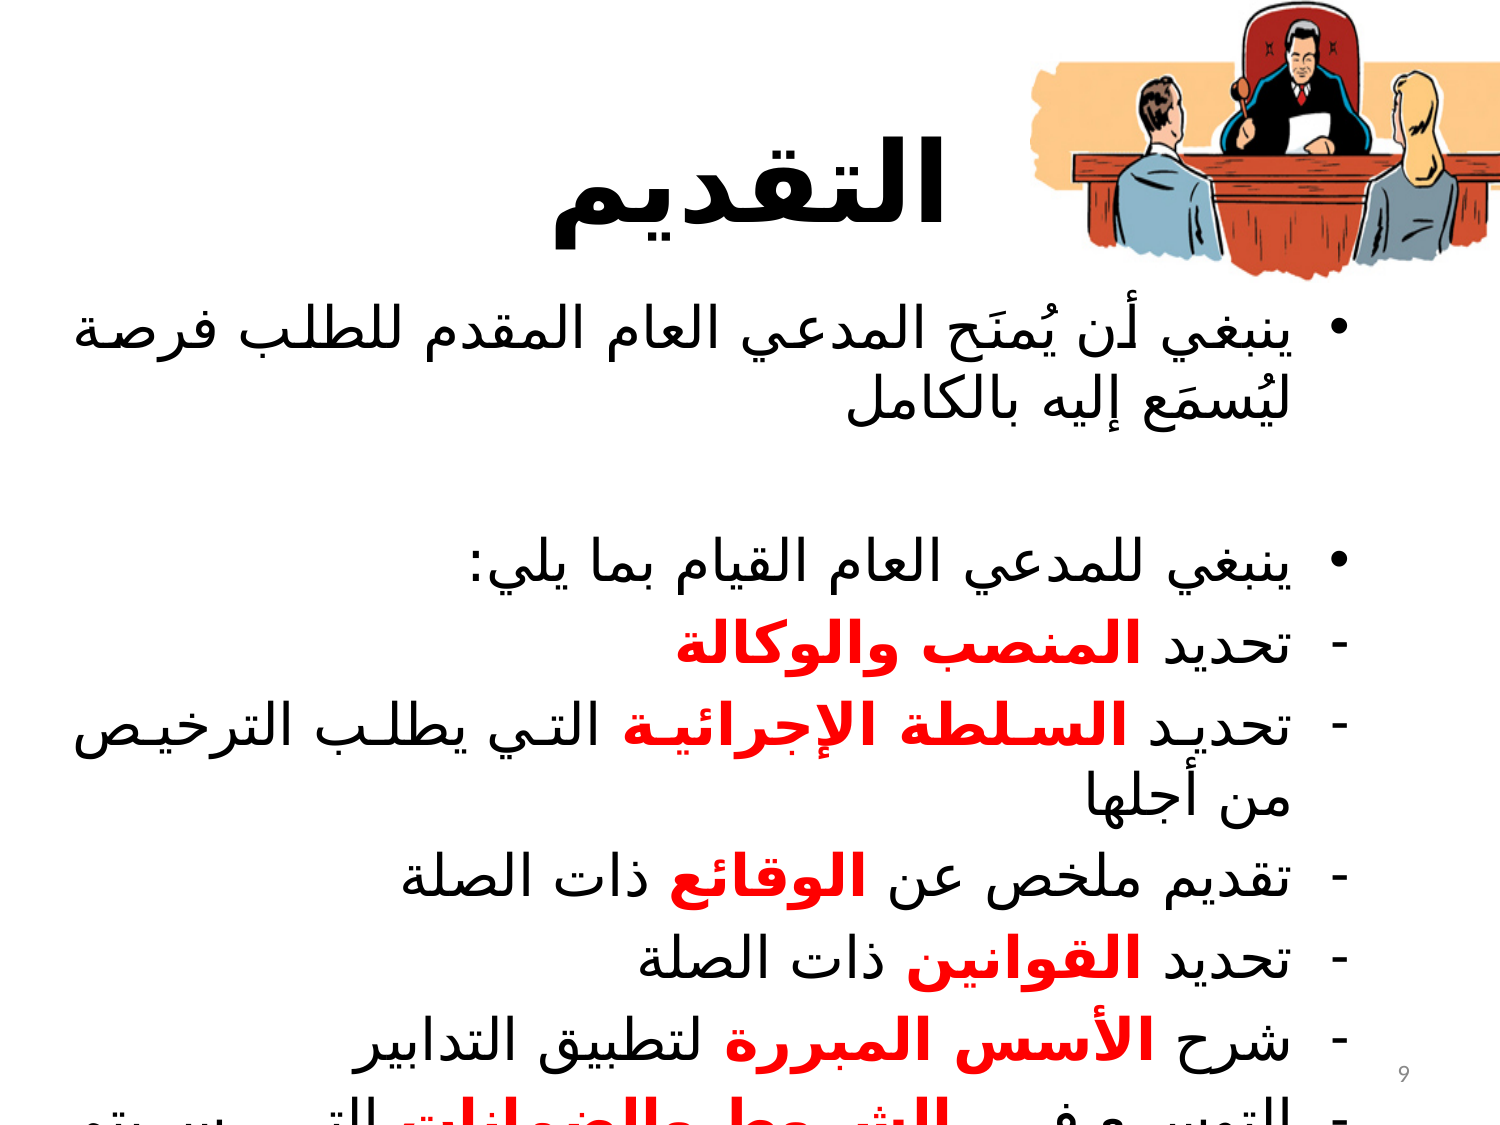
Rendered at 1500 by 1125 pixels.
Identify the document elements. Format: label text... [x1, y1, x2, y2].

picture [1030, 0, 1500, 284]
title التقديم [75, 83, 1025, 272]
slide_number 9 [1074, 1042, 1425, 1103]
text_box ينبغي أن يُمنَح المدعي العام المقدم للطلب فرصة ليُسمَع إليه بالكامل ينبغي للمدعي العام القيام بما يلي: تحديد المنصب والوكالة تحديد السلطة الإجرائية التي يطلب الترخيص من أجلها تقديم ملخص عن الوقائع ذات الصلة تحديد القوانين ذات الصلة شرح الأسس المبررة لتطبيق التدابير التوسع في الشروط والضمانات التي سيتم تطبيقها [57, 282, 1365, 1125]
